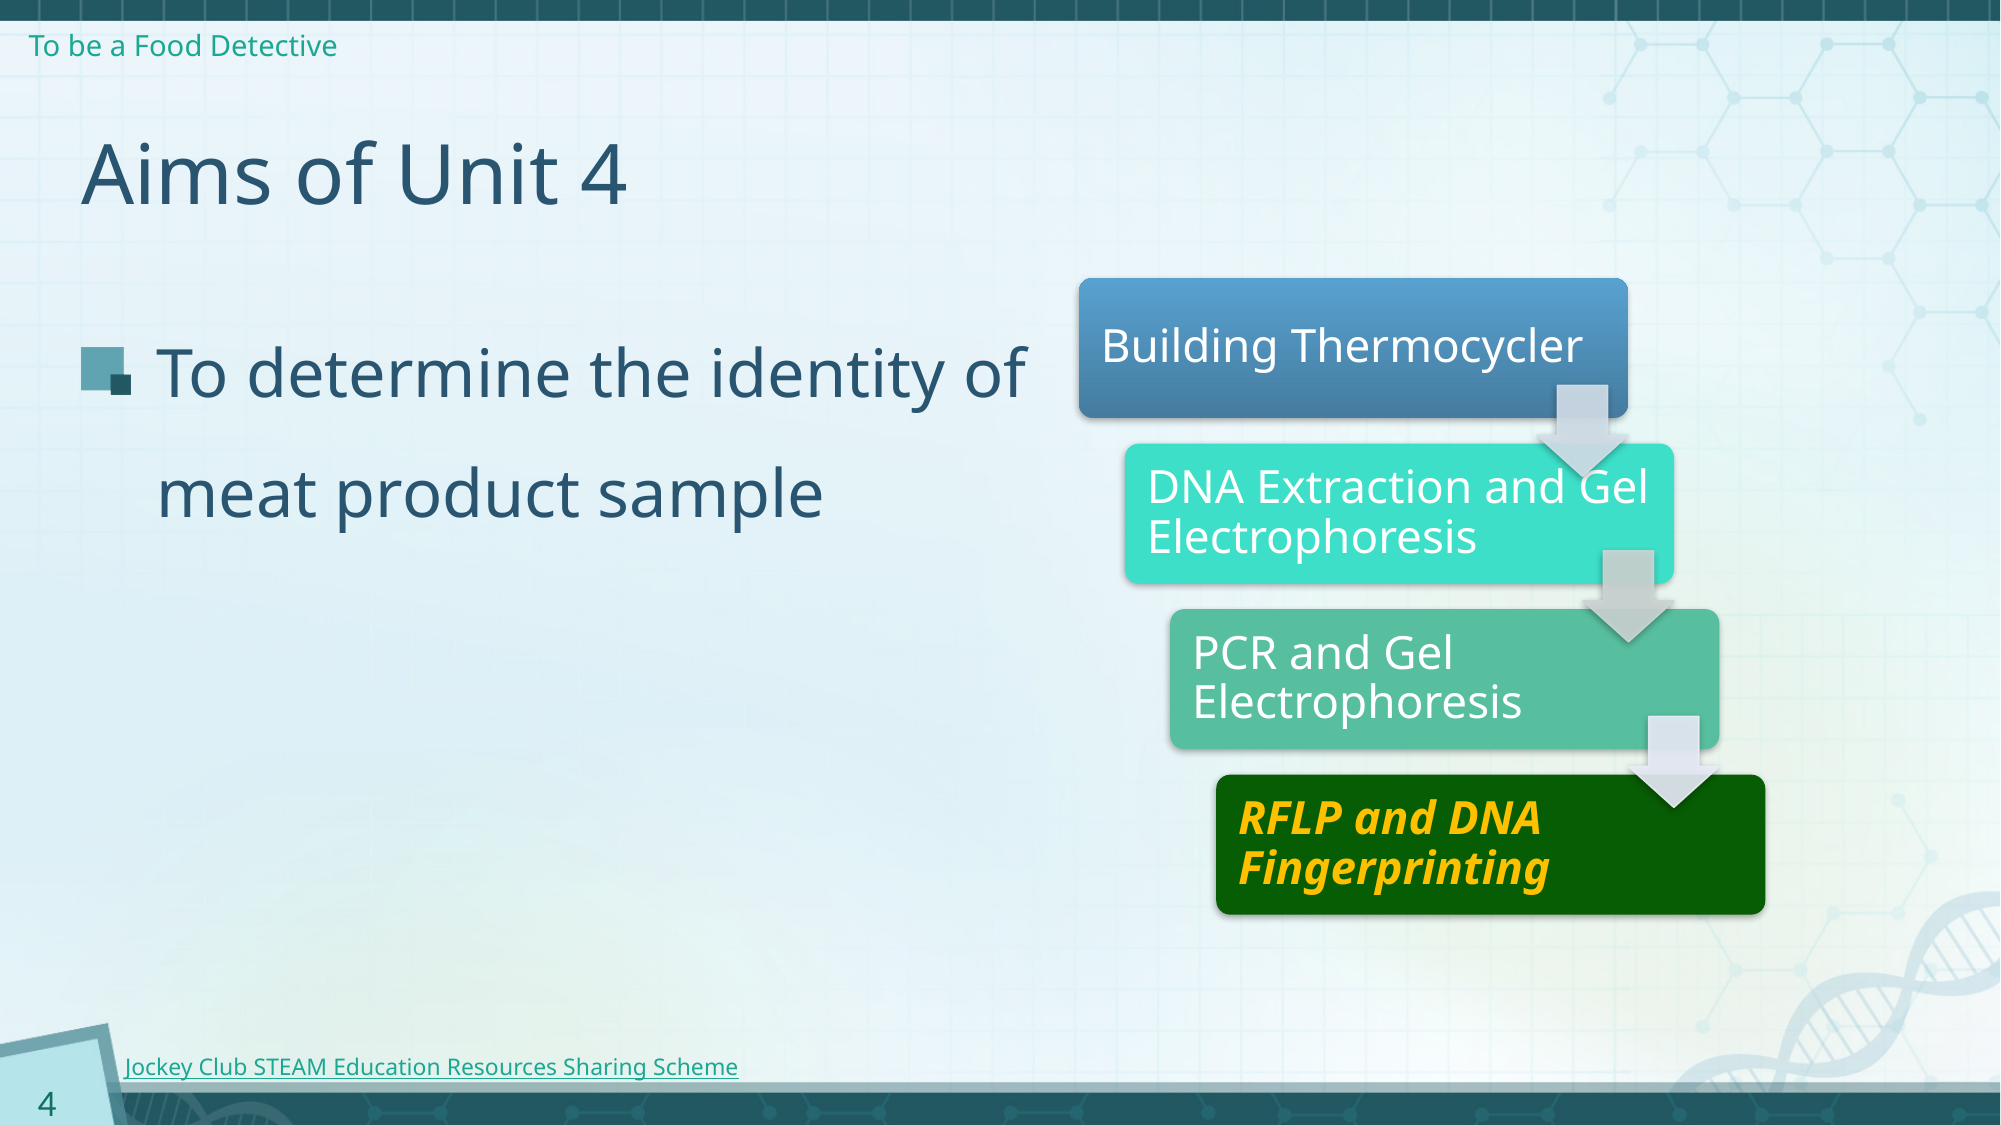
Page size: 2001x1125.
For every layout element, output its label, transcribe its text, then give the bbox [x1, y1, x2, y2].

slide_number 4 [0, 1071, 96, 1125]
list To determine the identity of meat product sample [61, 281, 1862, 1040]
title Aims of Unit 4 [61, 63, 1571, 279]
picture [0, 0, 2001, 1125]
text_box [1078, 277, 1766, 915]
